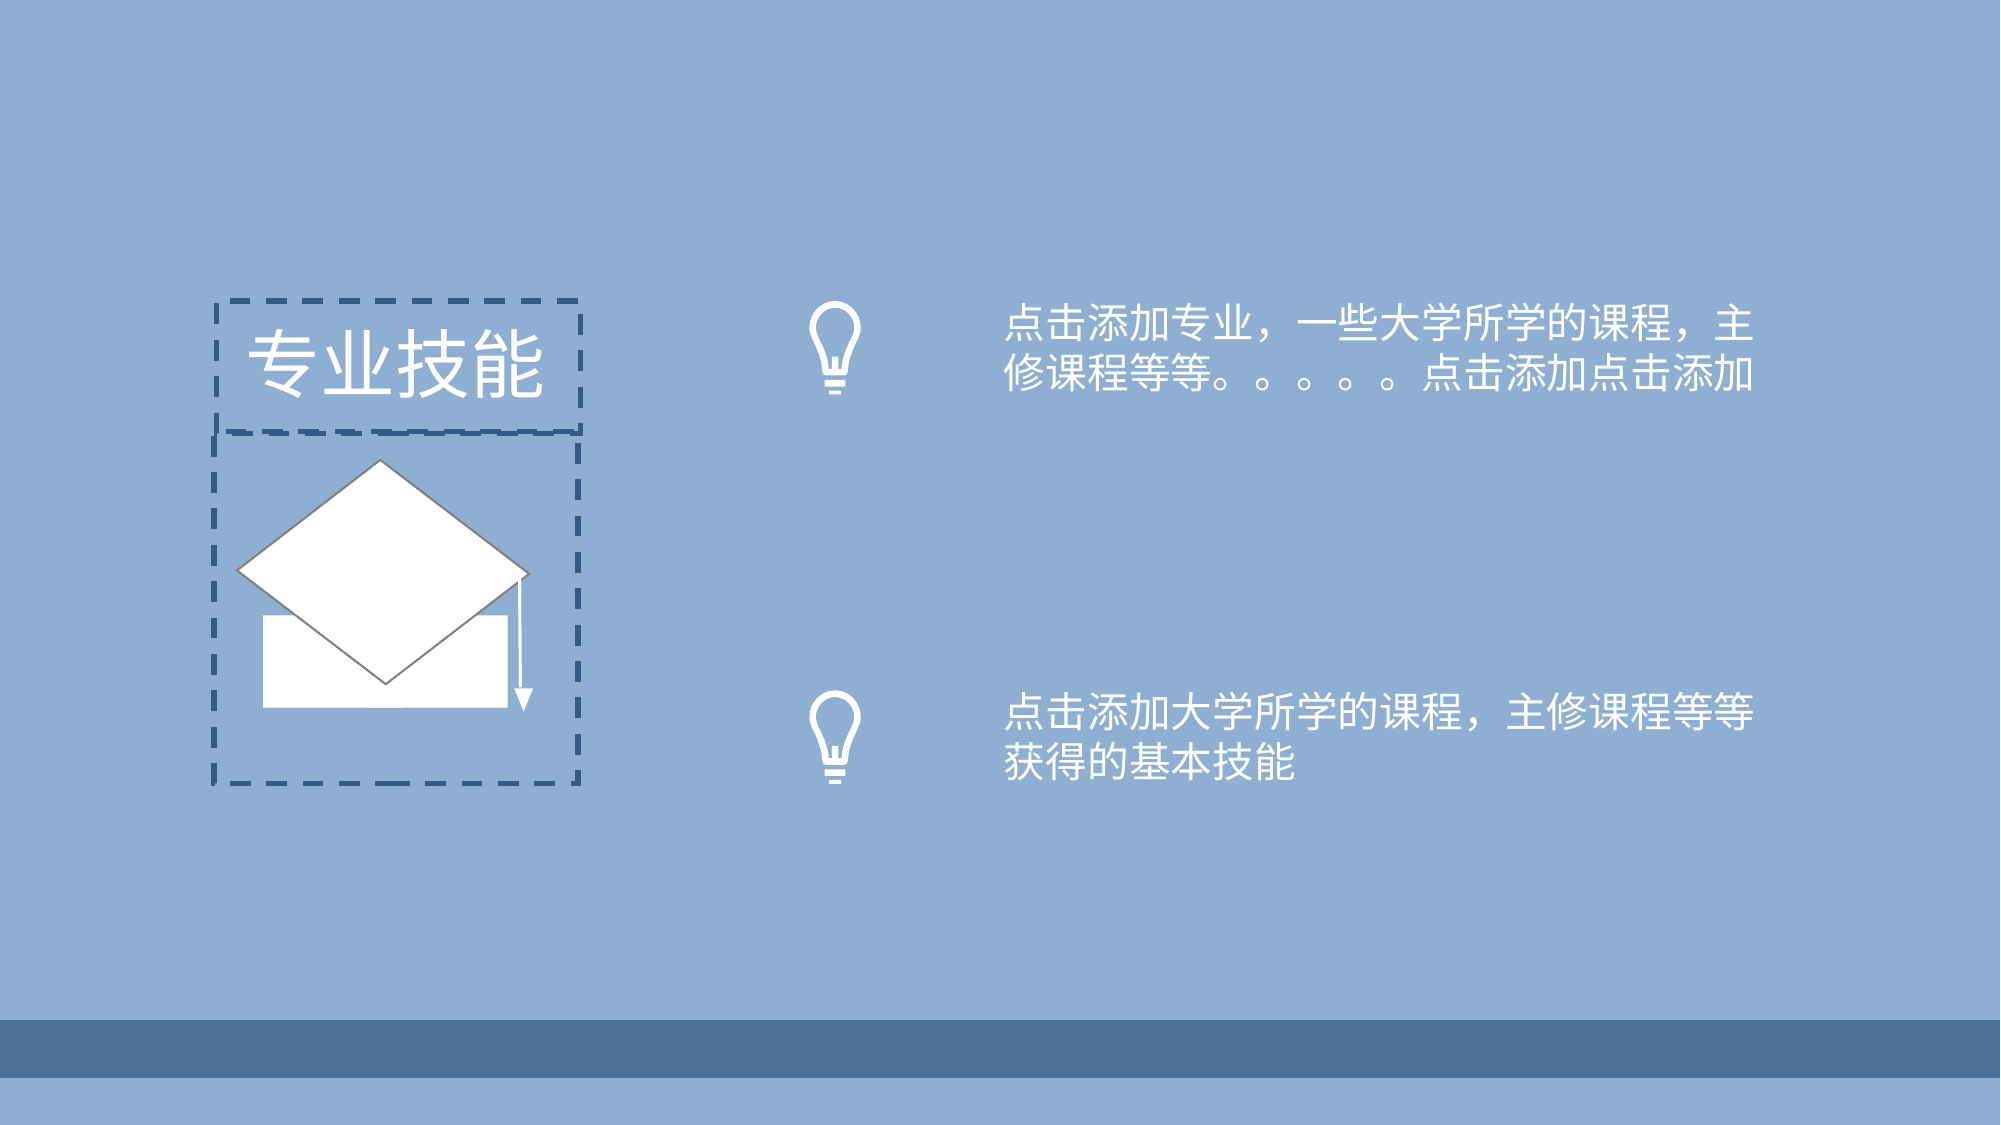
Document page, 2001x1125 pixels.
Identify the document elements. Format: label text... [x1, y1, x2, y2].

text_box 点击添加专业，一些大学所学的课程，主修课程等等。。。。。点击添加点击添加 [989, 289, 1810, 405]
text_box [829, 779, 842, 784]
text_box [0, 1019, 2000, 1079]
text_box [824, 769, 846, 776]
text_box 点击添加大学所学的课程，主修课程等等获得的基本技能 [989, 678, 1810, 794]
text_box 专业技能 [230, 310, 607, 415]
text_box [829, 390, 842, 395]
text_box [213, 431, 579, 785]
text_box [824, 379, 846, 387]
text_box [263, 484, 534, 712]
text_box [215, 300, 581, 434]
text_box [809, 690, 861, 765]
text_box [809, 301, 861, 376]
